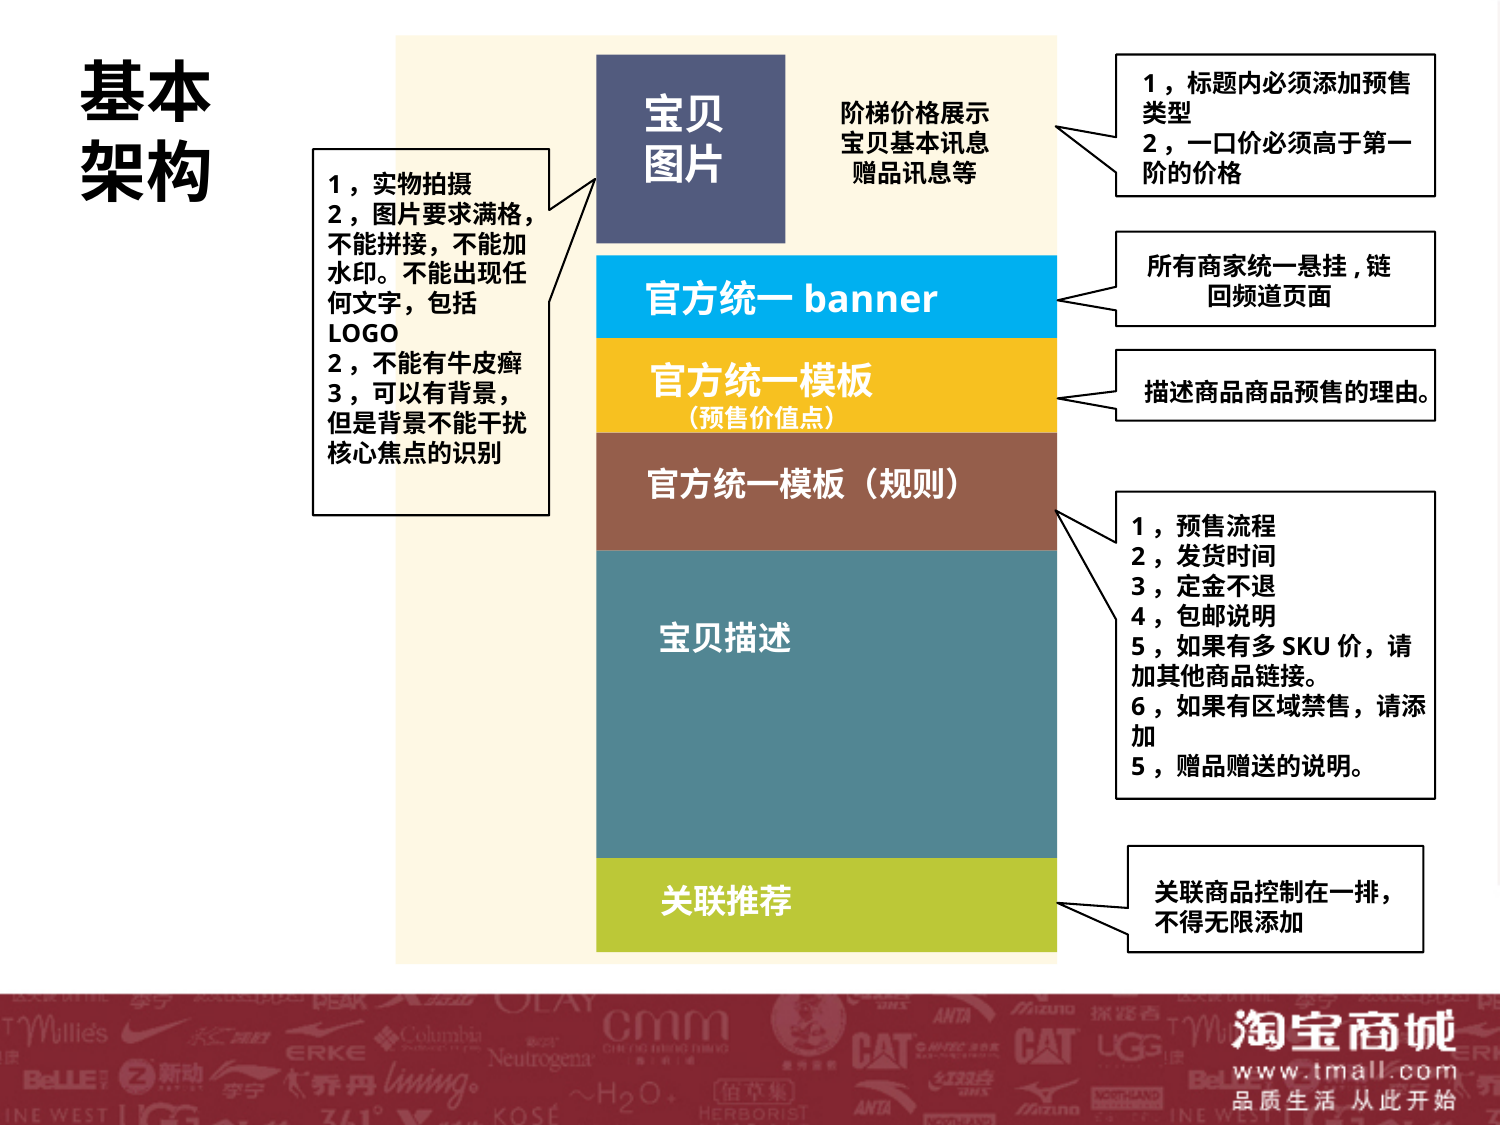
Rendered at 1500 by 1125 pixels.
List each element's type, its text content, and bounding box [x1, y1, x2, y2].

text_box 关联商品控制在一排，不得无限添加 [1139, 869, 1424, 945]
text_box [594, 253, 1059, 336]
text_box [310, 146, 598, 518]
text_box [1055, 229, 1438, 329]
text_box [594, 860, 1059, 954]
text_box 官方统一banner [596, 267, 987, 327]
text_box 1，实物拍摄 2，图片要求满格，不能拼接，不能加水印。不能出现任何文字，包括LOGO 2，不能有牛皮癣 3，可以有背景，但是背景不能干扰核心焦点的识别 [312, 160, 550, 475]
text_box 关联推荐 [561, 873, 892, 928]
text_box [1053, 52, 1438, 199]
text_box [394, 33, 1059, 966]
text_box [1055, 843, 1426, 955]
text_box [1053, 489, 1438, 801]
text_box 基本架构 [64, 42, 266, 218]
text_box 官方统一模板 （预售价值点） [596, 349, 928, 430]
text_box 宝贝图片 [608, 80, 762, 195]
text_box [594, 430, 1059, 549]
picture [0, 0, 1500, 1125]
text_box 官方统一模板（规则） [631, 456, 1046, 511]
text_box [594, 549, 1059, 860]
text_box 1，预售流程 2，发货时间 3，定金不退 4，包邮说明 5，如果有多SKU价，请加其他商品链接。 6，如果有区域禁售，请添加 5，赠品赠送的说明。 [1116, 503, 1447, 788]
text_box 阶梯价格展示 宝贝基本讯息 赠品讯息等 [820, 90, 1010, 195]
text_box [594, 336, 1059, 430]
text_box [594, 52, 787, 246]
text_box [1055, 347, 1438, 423]
text_box 宝贝描述 [643, 609, 1058, 665]
